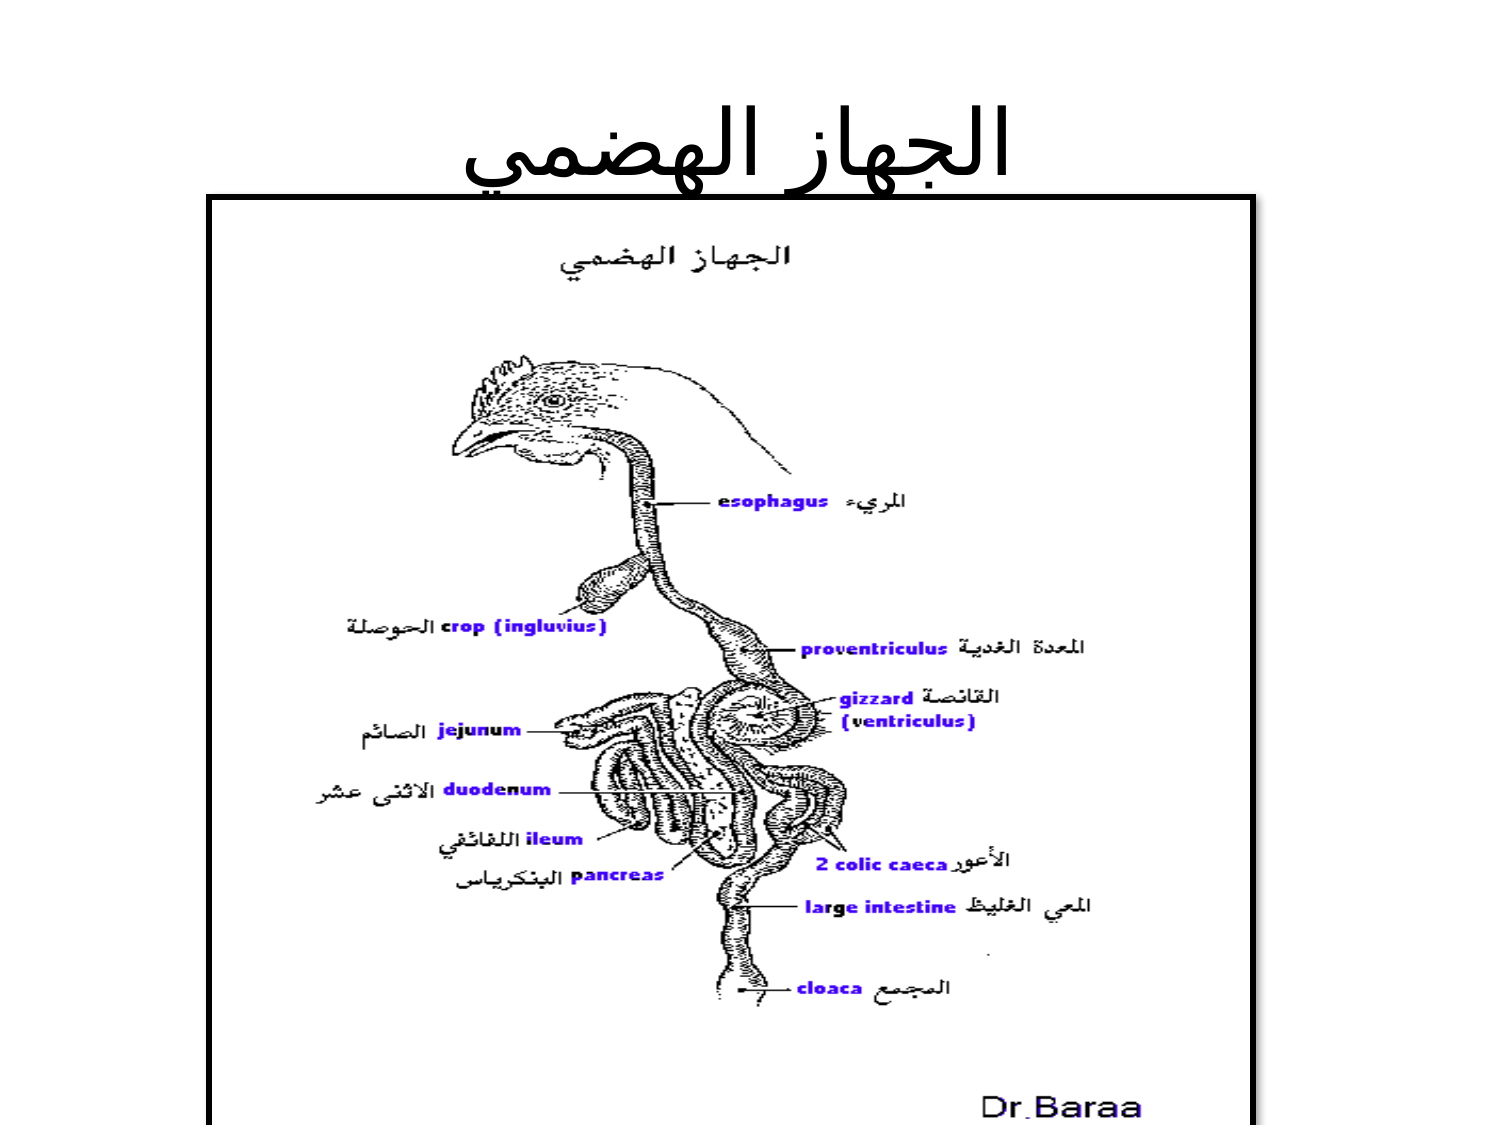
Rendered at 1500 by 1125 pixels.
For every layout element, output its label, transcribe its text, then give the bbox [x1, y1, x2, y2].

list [212, 199, 1251, 1125]
title الجهاز الهضمي [75, 45, 1425, 233]
